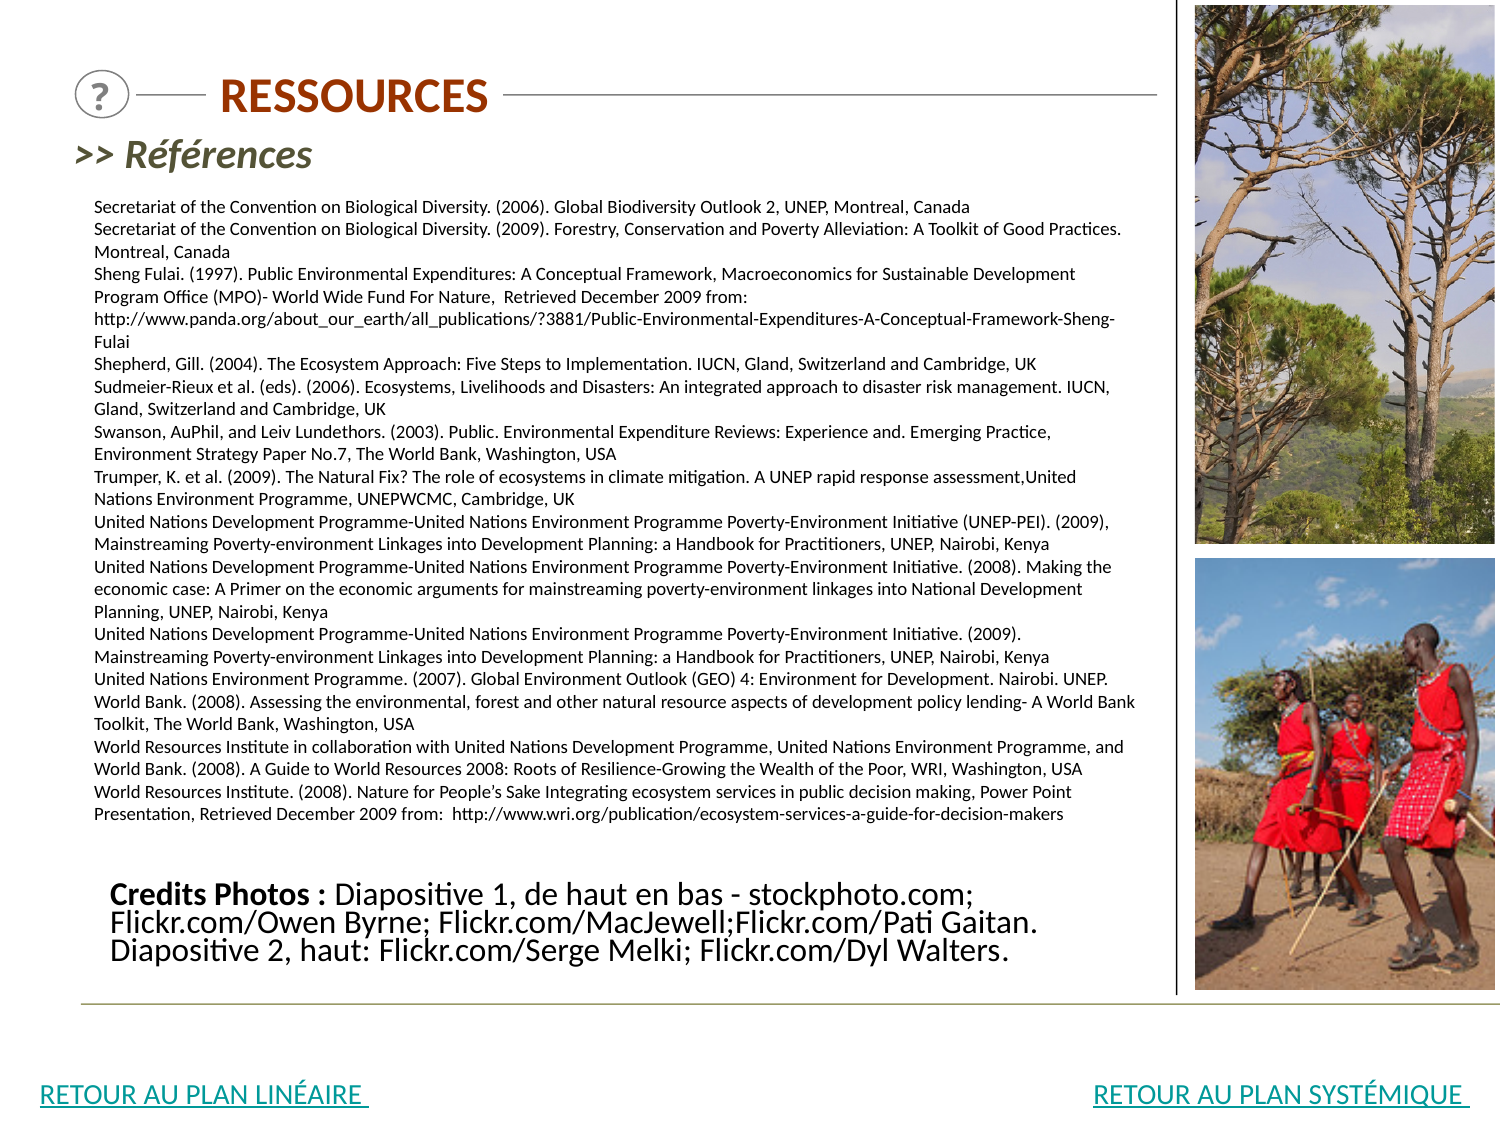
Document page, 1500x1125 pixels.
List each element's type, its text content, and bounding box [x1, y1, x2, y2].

text_box RETOUR AU PLAN LINÉAIRE [27, 1063, 623, 1122]
text_box [75, 76, 85, 113]
text_box >> Références [67, 120, 1142, 200]
text_box Secretariat of the Convention on Biological Diversity. (2006). Global Biodiversity Outlook 2, UNEP, Montreal, Canada Secretariat of the Convention on Biological Diversity. (2009). Forestry, Conservation and Poverty Alleviation: A Toolkit of Good Practices. Montreal, Canada Sheng Fulai. (1997). Public Environmental Expenditures: A Conceptual Framework, Macroeconomics for Sustainable Development Program Office (MPO)- World Wide Fund For Nature, Retrieved December 2009 from: http://www.panda.org/about_our_earth/all_publications/?3881/Public-Environmental-Expenditures-A-Conceptual-Framework-Sheng-Fulai Shepherd, Gill. (2004). The Ecosystem Approach: Five Steps to Implementation. IUCN, Gland, Switzerland and Cambridge, UK Sudmeier-Rieux et al. (eds). (2006). Ecosystems, Livelihoods and Disasters: An integrated approach to disaster risk management. IUCN, Gland, Switzerland and Cambridge, UK Swanson, AuPhil, and Leiv Lundethors. (2003). Public. Environmental Expenditure Reviews: Experience and. Emerging Practice, Environment Strategy Paper No.7, The World Bank, Washington, USA Trumper, K. et al. (2009). The Natural Fix? The role of ecosystems in climate mitigation. A UNEP rapid response assessment,United Nations Environment Programme, UNEPWCMC, Cambridge, UK United Nations Development Programme-United Nations Environment Programme Poverty-Environment Initiative (UNEP-PEI). (2009), Mainstreaming Poverty-environment Linkages into Development Planning: a Handbook for Practitioners, UNEP, Nairobi, Kenya United Nations Development Programme-United Nations Environment Programme Poverty-Environment Initiative. (2008). Making the economic case: A Primer on the economic arguments for mainstreaming poverty-environment linkages into National Development Planning, UNEP, Nairobi, Kenya United Nations Development Programme-United Nations Environment Programme Poverty-Environment Initiative. (2009). Mainstreaming Poverty-environment Linkages into Development Planning: a Handbook for Practitioners, UNEP, Nairobi, Kenya United Nations Environment Programme. (2007). Global Environment Outlook (GEO) 4: Environment for Development. Nairobi. UNEP. World Bank. (2008). Assessing the environmental, forest and other natural resource aspects of development policy lending- A World Bank Toolkit, The World Bank, Washington, USA World Resources Institute in collaboration with United Nations Development Programme, United Nations Environment Programme, and World Bank. (2008). A Guide to World Resources 2008: Roots of Resilience-Growing the Wealth of the Poor, WRI, Washington, USA World Resources Institute. (2008). Nature for People’s Sake Integrating ecosystem services in public decision making, Power Point Presentation, Retrieved December 2009 from: http://www.wri.org/publication/ecosystem-services-a-guide-for-decision-makers [79, 186, 1152, 832]
picture [1194, 558, 1496, 991]
text_box RESSOURCES [207, 56, 503, 120]
picture [1194, 4, 1495, 544]
text_box Credits Photos : Diapositive 1, de haut en bas - stockphoto.com; Flickr.com/Owen Byrne; Flickr.com/MacJewell;Flickr.com/Pati Gaitan. Diapositive 2, haut: Flickr.com/Serge Melki; Flickr.com/Dyl Walters. [95, 876, 1151, 975]
text_box RETOUR AU PLAN SYSTÉMIQUE [819, 1063, 1482, 1122]
text_box ? [85, 66, 136, 120]
